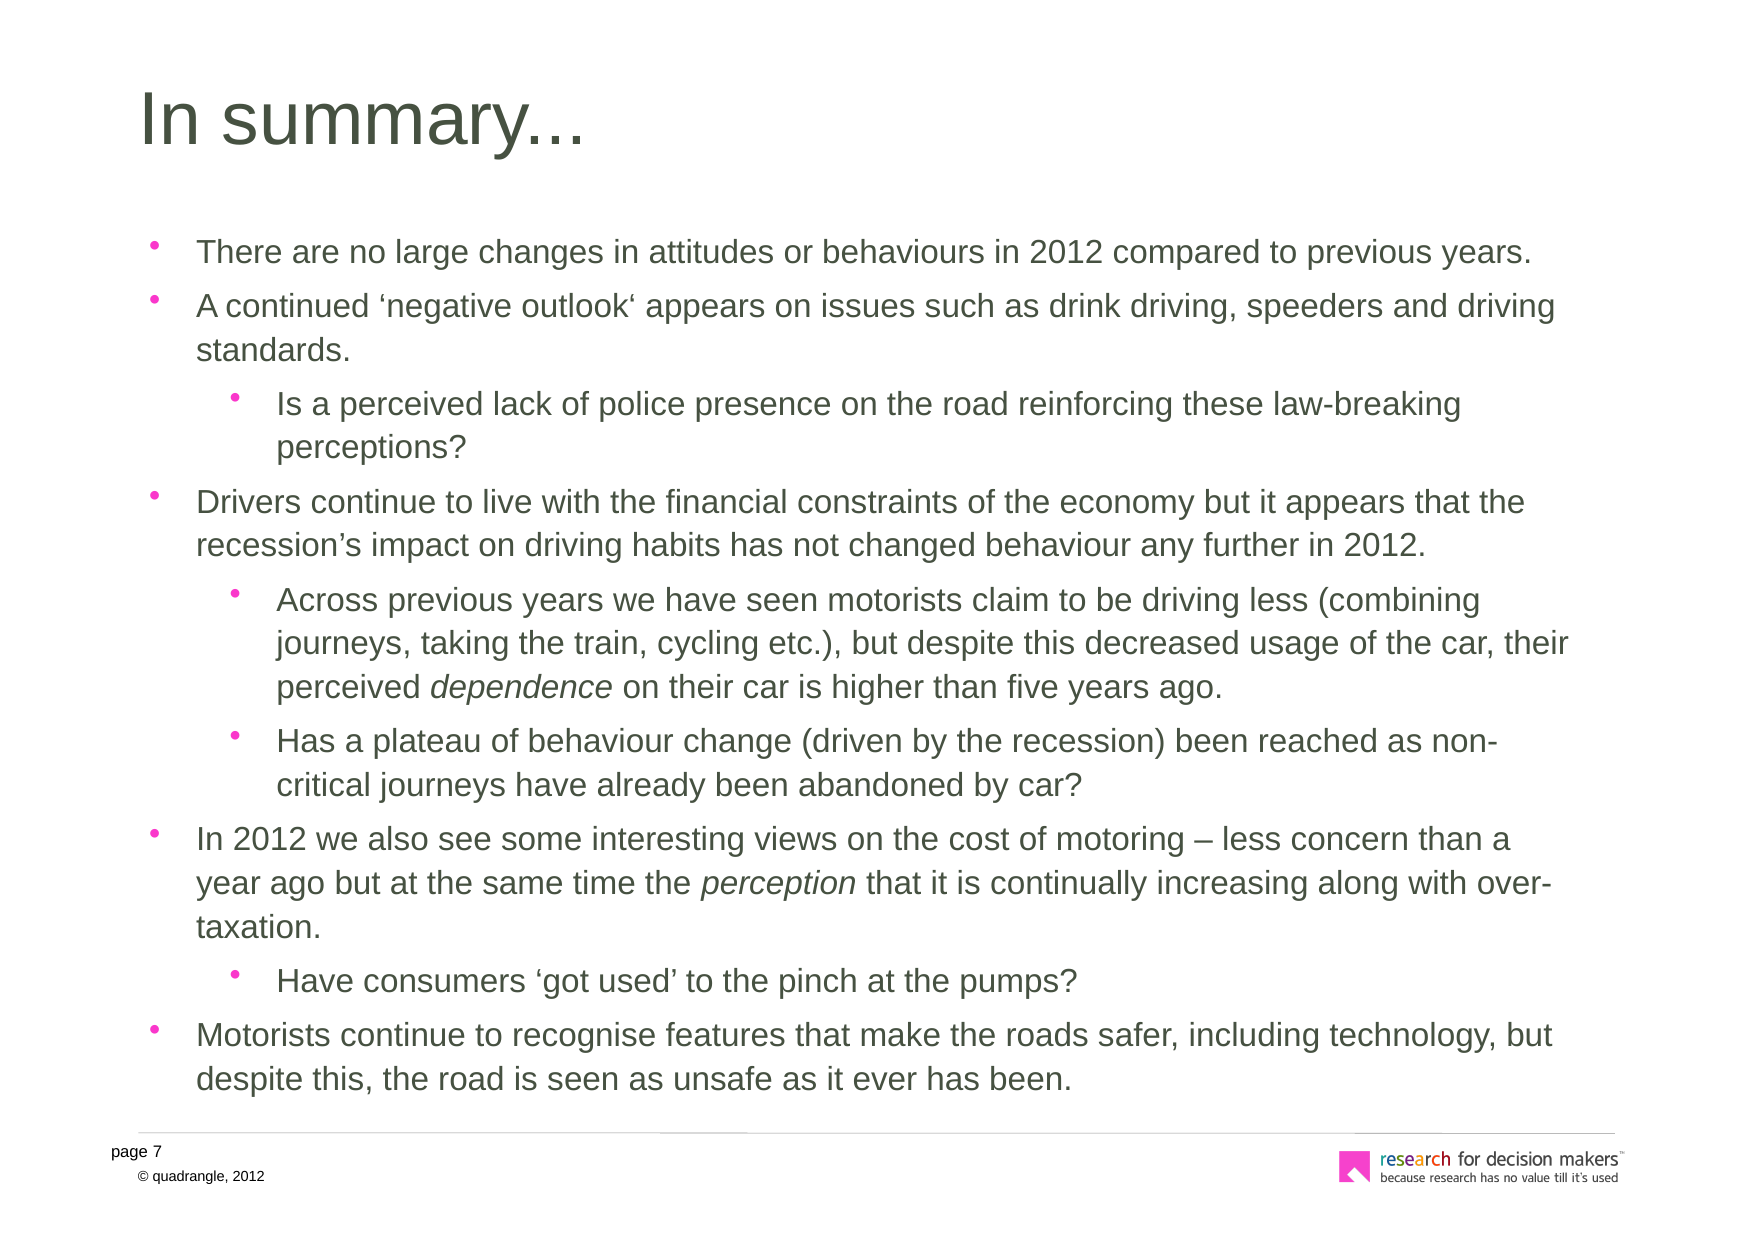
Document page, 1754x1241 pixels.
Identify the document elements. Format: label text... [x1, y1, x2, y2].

picture [1336, 1147, 1627, 1186]
title In summary... [138, 69, 1627, 330]
text_box There are no large changes in attitudes or behaviours in 2012 compared to previous years. A continued ‘negative outlook‘ appears on issues such as drink driving, speeders and driving standards. Is a perceived lack of police presence on the road reinforcing these law-breaking perceptions? Drivers continue to live with the financial constraints of the economy but it appears that the recession’s impact on driving habits has not changed behaviour any further in 2012. Across previous years we have seen motorists claim to be driving less (combining journeys, taking the train, cycling etc.), but despite this decreased usage of the car, their perceived dependence on their car is higher than five years ago. Has a plateau of behaviour change (driven by the recession) been reached as non-critical journeys have already been abandoned by car? In 2012 we also see some interesting views on the cost of motoring – less concern than a year ago but at the same time the perception that it is continually increasing along with over-taxation. Have consumers ‘got used’ to the pinch at the pumps? Motorists continue to recognise features that make the roads safer, including technology, but despite this, the road is seen as unsafe as it ever has been. [108, 218, 1591, 663]
